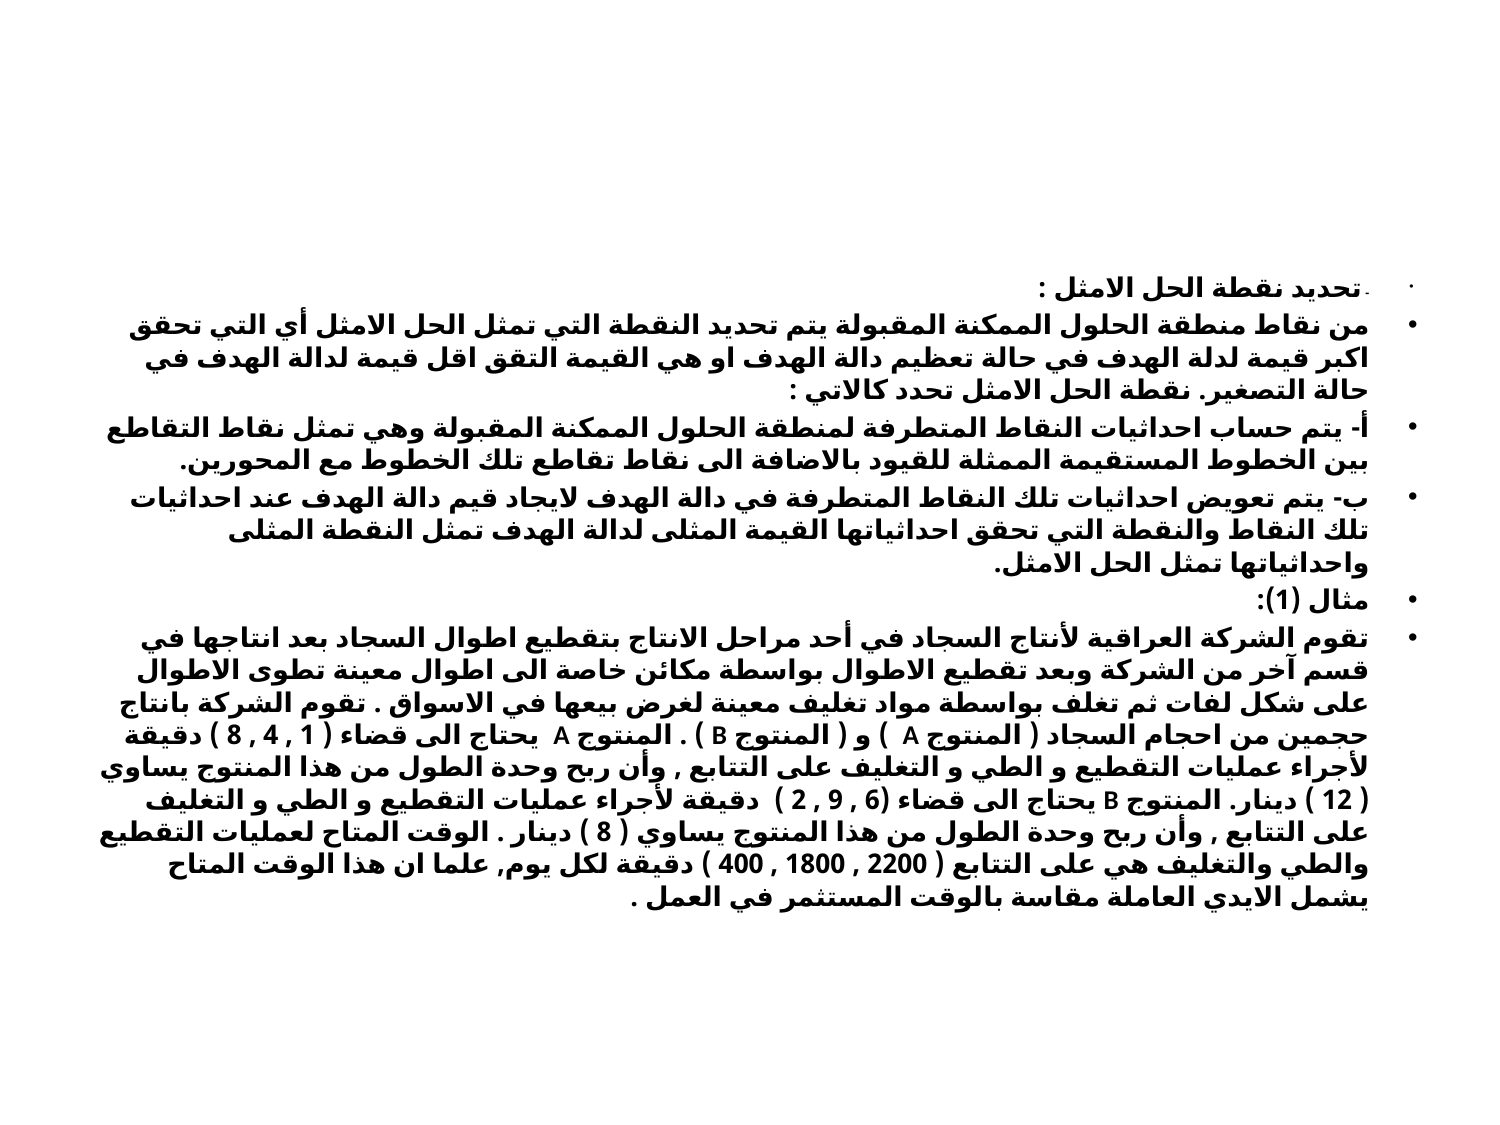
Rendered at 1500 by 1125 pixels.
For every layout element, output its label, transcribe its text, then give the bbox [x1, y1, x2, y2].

list - تحديد نقطة الحل الامثل : من نقاط منطقة الحلول الممكنة المقبولة يتم تحديد النقطة التي تمثل الحل الامثل أي التي تحقق اكبر قيمة لدلة الهدف في حالة تعظيم دالة الهدف او هي القيمة التقق اقل قيمة لدالة الهدف في حالة التصغير. نقطة الحل الامثل تحدد كالاتي : أ- يتم حساب احداثيات النقاط المتطرفة لمنطقة الحلول الممكنة المقبولة وهي تمثل نقاط التقاطع بين الخطوط المستقيمة الممثلة للقيود بالاضافة الى نقاط تقاطع تلك الخطوط مع المحورين. ب- يتم تعويض احداثيات تلك النقاط المتطرفة في دالة الهدف لايجاد قيم دالة الهدف عند احداثيات تلك النقاط والنقطة التي تحقق احداثياتها القيمة المثلى لدالة الهدف تمثل النقطة المثلى واحداثياتها تمثل الحل الامثل. مثال (1): تقوم الشركة العراقية لأنتاج السجاد في أحد مراحل الانتاج بتقطيع اطوال السجاد بعد انتاجها في قسم آخر من الشركة وبعد تقطيع الاطوال بواسطة مكائن خاصة الى اطوال معينة تطوى الاطوال على شكل لفات ثم تغلف بواسطة مواد تغليف معينة لغرض بيعها في الاسواق . تقوم الشركة بانتاج حجمين من احجام السجاد ( المنتوج A ) و ( المنتوج B ) . المنتوج A يحتاج الى قضاء ( 1 , 4 , 8 ) دقيقة لأجراء عمليات التقطيع و الطي و التغليف على التتابع , وأن ربح وحدة الطول من هذا المنتوج يساوي ( 12 ) دينار. المنتوج B يحتاج الى قضاء (6 , 9 , 2 ) دقيقة لأجراء عمليات التقطيع و الطي و التغليف على التتابع , وأن ربح وحدة الطول من هذا المنتوج يساوي ( 8 ) دينار . الوقت المتاح لعمليات التقطيع والطي والتغليف هي على التتابع ( 2200 , 1800 , 400 ) دقيقة لكل يوم, علما ان هذا الوقت المتاح يشمل الايدي العاملة مقاسة بالوقت المستثمر في العمل . [75, 262, 1425, 1005]
